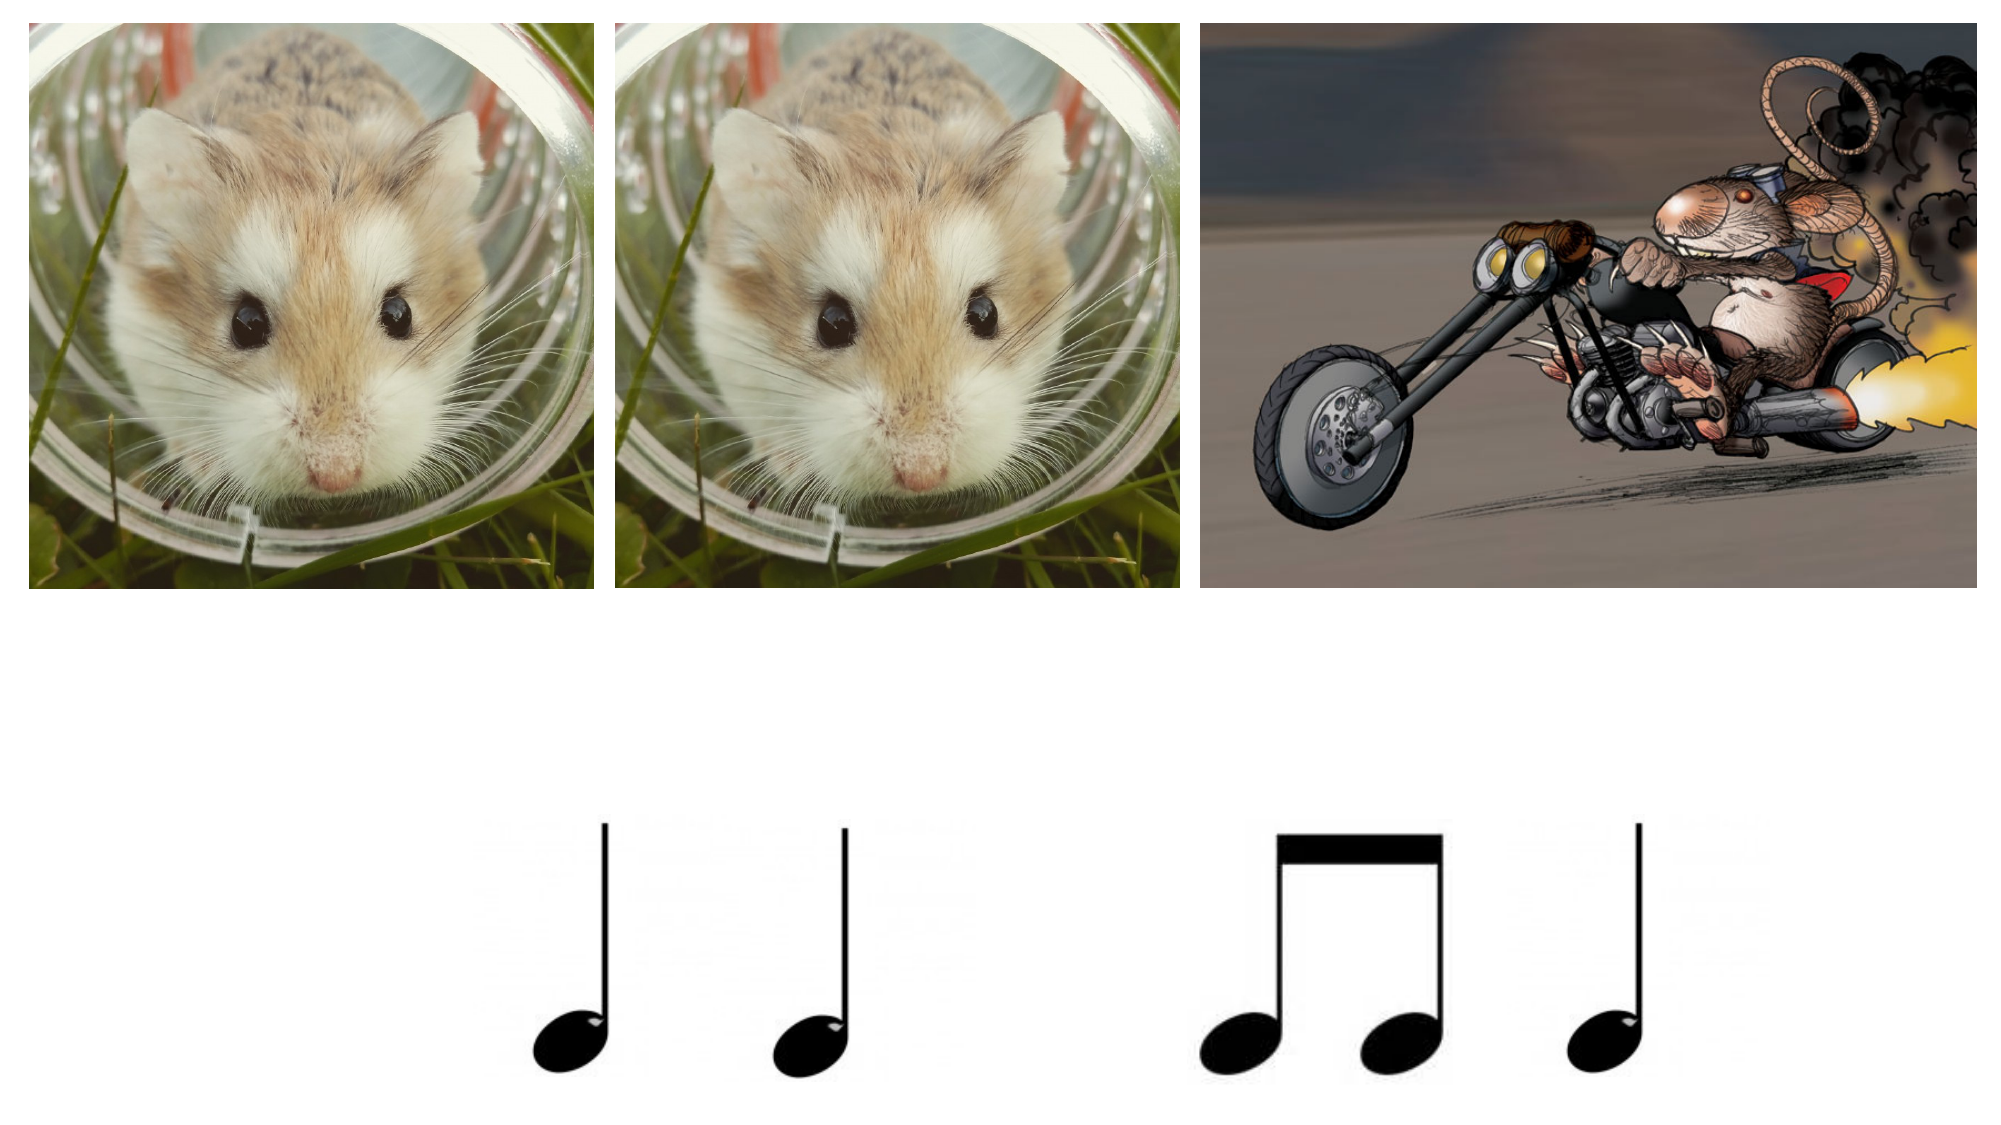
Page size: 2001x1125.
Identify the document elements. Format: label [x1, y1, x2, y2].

picture [29, 23, 594, 589]
picture [473, 814, 976, 1082]
picture [1187, 819, 1464, 1092]
picture [1200, 23, 1977, 588]
picture [615, 23, 1180, 588]
picture [1507, 814, 1770, 1077]
